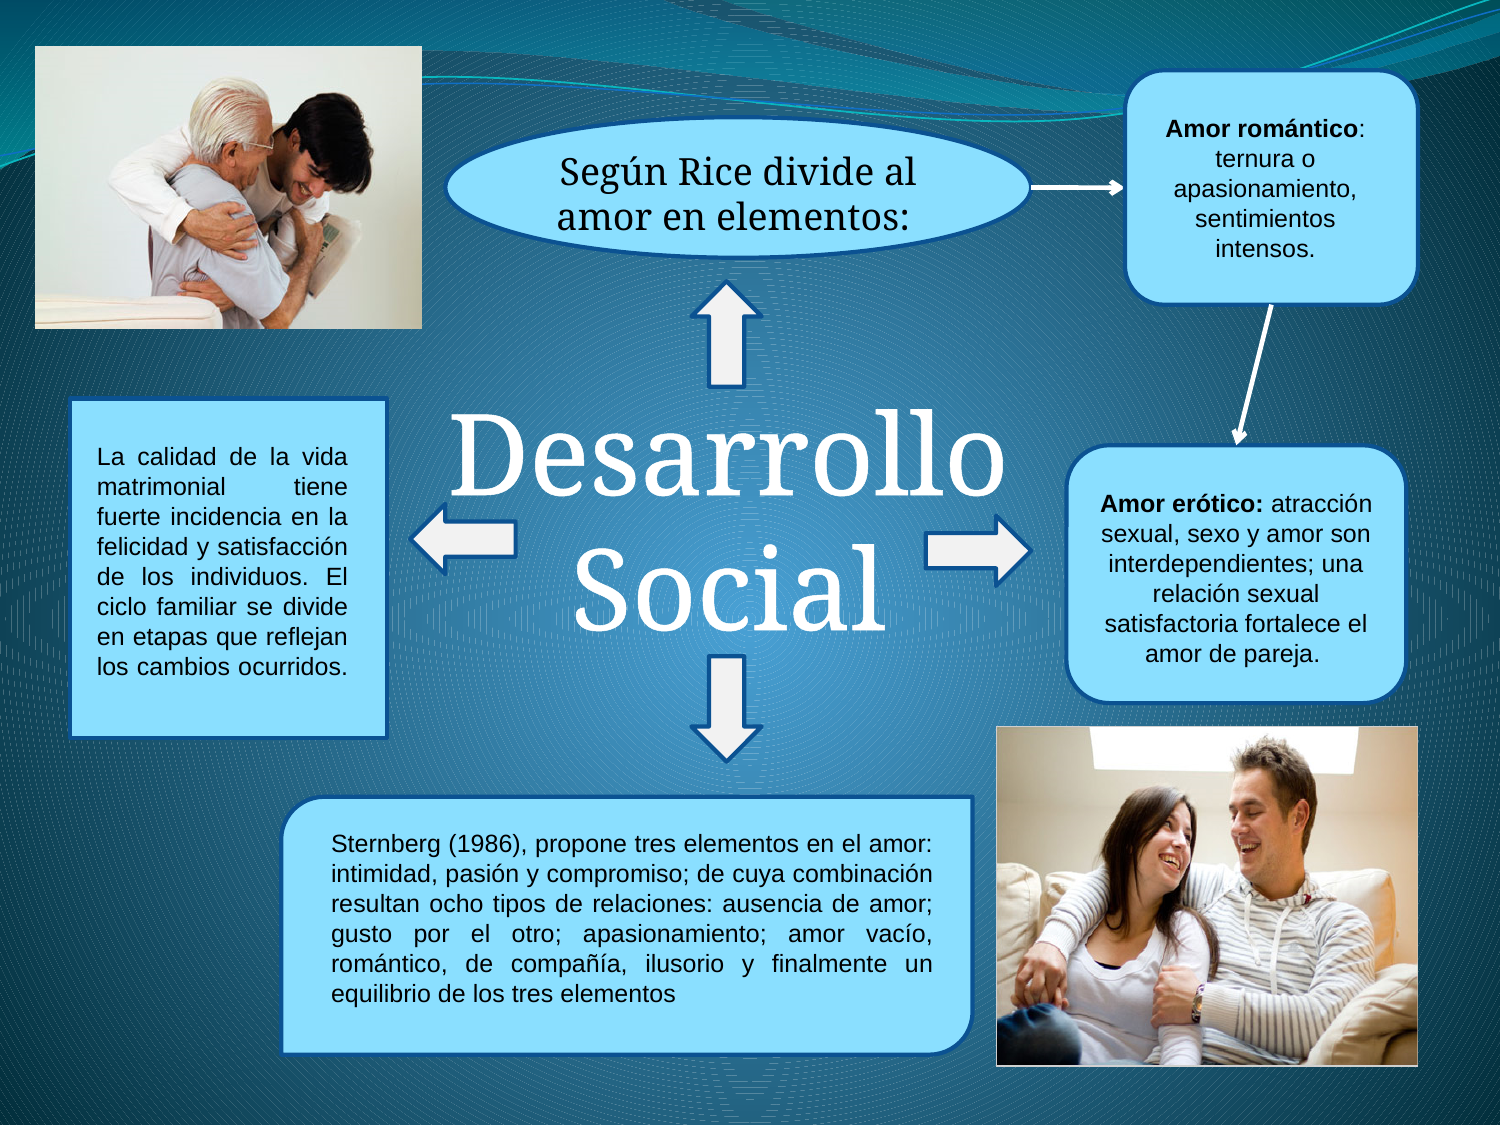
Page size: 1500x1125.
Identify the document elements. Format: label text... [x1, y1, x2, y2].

picture [34, 47, 422, 329]
text_box [689, 654, 764, 764]
text_box [973, 143, 1034, 232]
text_box Amor erótico: atracción sexual, sexo y amor son interdependientes; una relación sexual satisfactoria fortalece el amor de pareja. [1078, 480, 1395, 675]
text_box [279, 794, 975, 1057]
text_box Desarrollo Social [432, 374, 1025, 660]
text_box Según Rice divide al amor en elementos: [503, 140, 973, 246]
text_box [514, 115, 963, 140]
text_box [689, 279, 764, 389]
text_box La calidad de la vida matrimonial tiene fuerte incidencia en la felicidad y satisfacción de los individuos. El ciclo familiar se divide en etapas que reflejan los cambios ocurridos. [82, 433, 364, 688]
text_box [563, 246, 914, 260]
text_box [1064, 443, 1409, 706]
text_box Sternberg (1986), propone tres elementos en el amor: intimidad, pasión y compromiso; de cuya combinación resultan ocho tipos de relaciones: ausencia de amor; gusto por el otro; apasionamiento; amor vacío, romántico, de compañía, ilusorio y finalmente un equilibrio de los tres elementos [316, 820, 950, 1015]
text_box [443, 143, 503, 232]
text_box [1183, 357, 1325, 393]
picture [995, 726, 1419, 1067]
text_box [408, 501, 518, 577]
text_box Amor romántico: ternura o apasionamiento, sentimientos intensos. [1148, 105, 1383, 270]
text_box [1122, 68, 1421, 307]
text_box [68, 396, 389, 740]
text_box [923, 513, 1034, 588]
